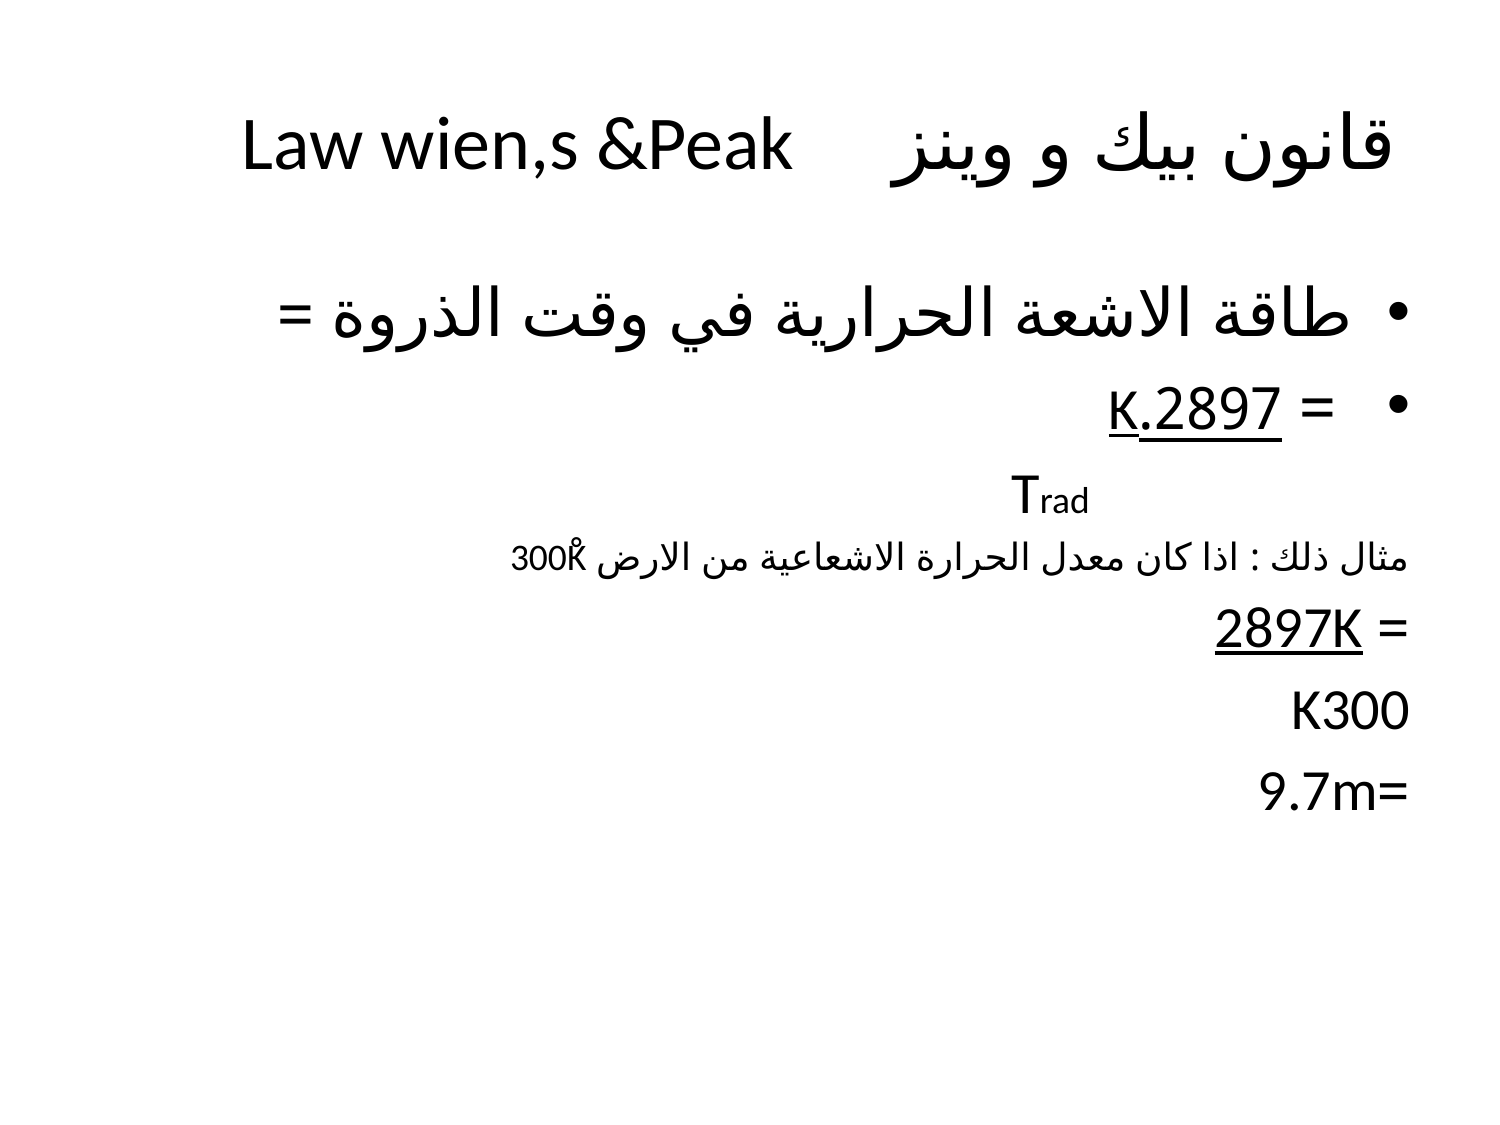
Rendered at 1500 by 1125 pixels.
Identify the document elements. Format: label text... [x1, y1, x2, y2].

title قانون بيك و وينز Law wien,s &Peak [75, 45, 1425, 233]
